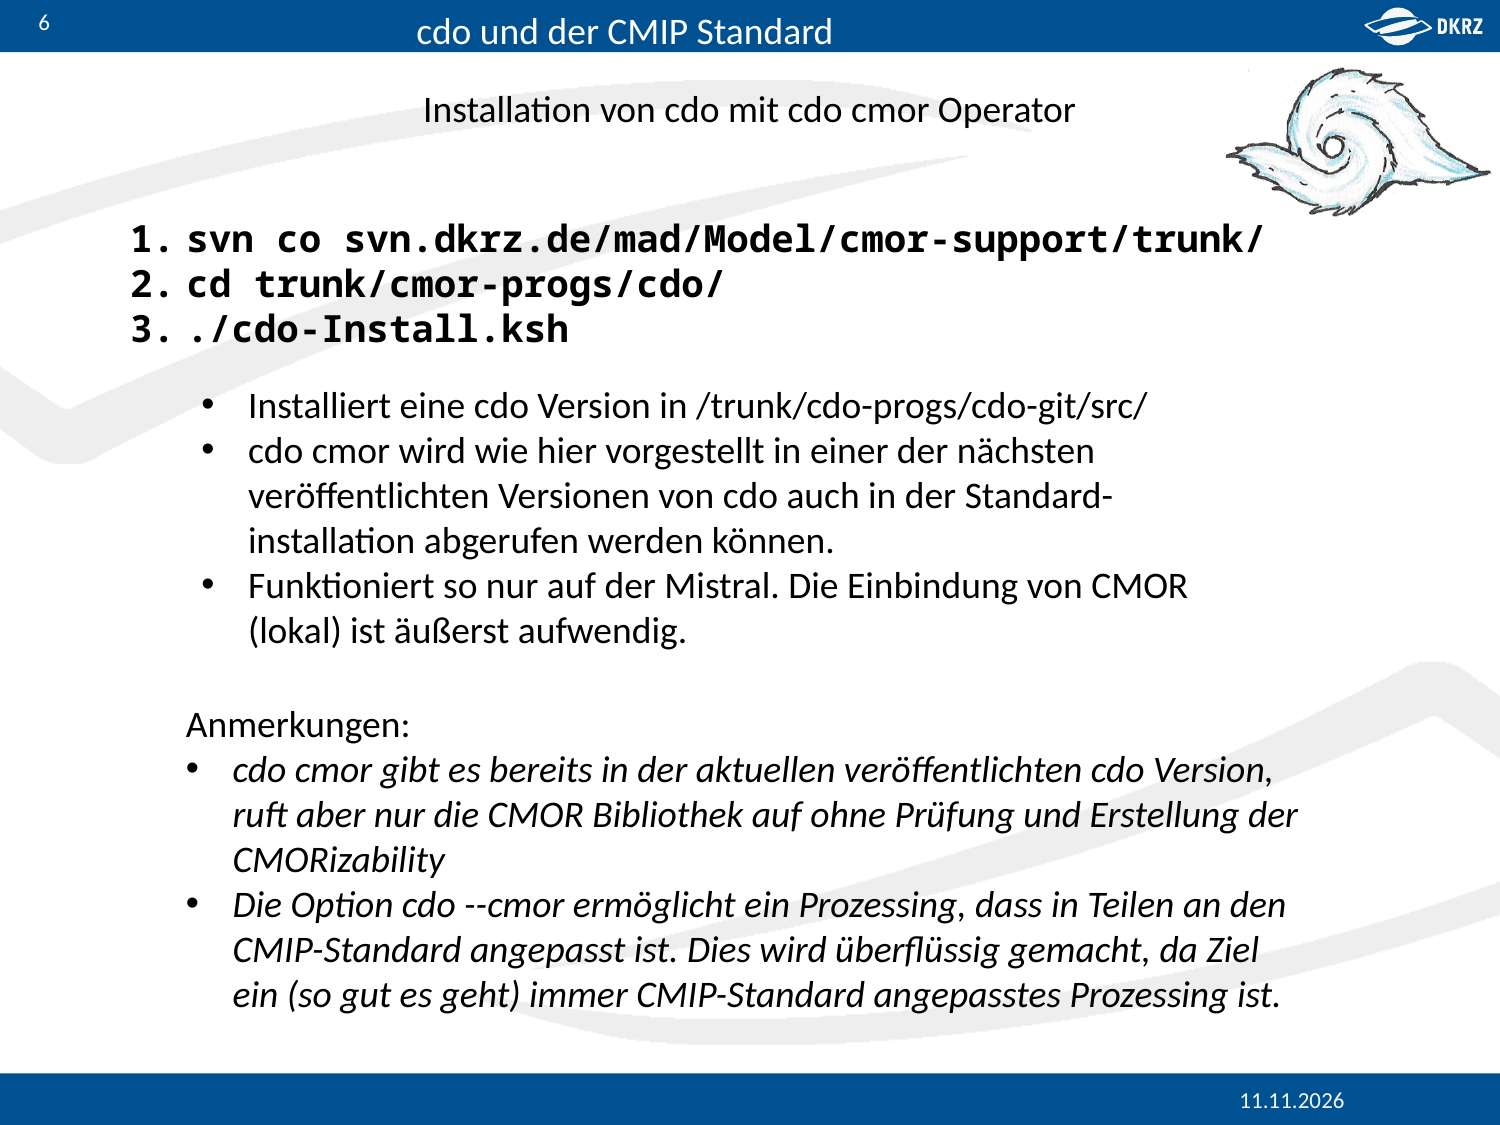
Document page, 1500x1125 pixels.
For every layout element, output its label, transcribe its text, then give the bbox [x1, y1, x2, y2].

picture [0, 80, 1032, 464]
slide_number 6 [1, 0, 65, 53]
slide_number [1187, 1072, 1360, 1125]
picture [1222, 65, 1492, 223]
text_box Installation von cdo mit cdo cmor Operator [408, 78, 1092, 138]
text_box Anmerkungen: cdo cmor gibt es bereits in der aktuellen veröffentlichten cdo Version, ruft aber nur die CMOR Bibliothek auf ohne Prüfung und Erstellung der CMORizability Die Option cdo --cmor ermöglicht ein Prozessing, dass in Teilen an den CMIP-Standard angepasst ist. Dies wird überflüssig gemacht, da Ziel ein (so gut es geht) immer CMIP-Standard angepasstes Prozessing ist. [171, 692, 1329, 1023]
picture [470, 662, 1500, 1044]
text_box svn co svn.dkrz.de/mad/Model/cmor-support/trunk/ cd trunk/cmor-progs/cdo/ ./cdo-Install.ksh [115, 208, 1282, 358]
text_box Installiert eine cdo Version in /trunk/cdo-progs/cdo-git/src/ cdo cmor wird wie hier vorgestellt in einer der nächsten veröffentlichten Versionen von cdo auch in der Standard-installation abgerufen werden können. Funktioniert so nur auf der Mistral. Die Einbindung von CMOR (lokal) ist äußerst aufwendig. [186, 373, 1285, 659]
